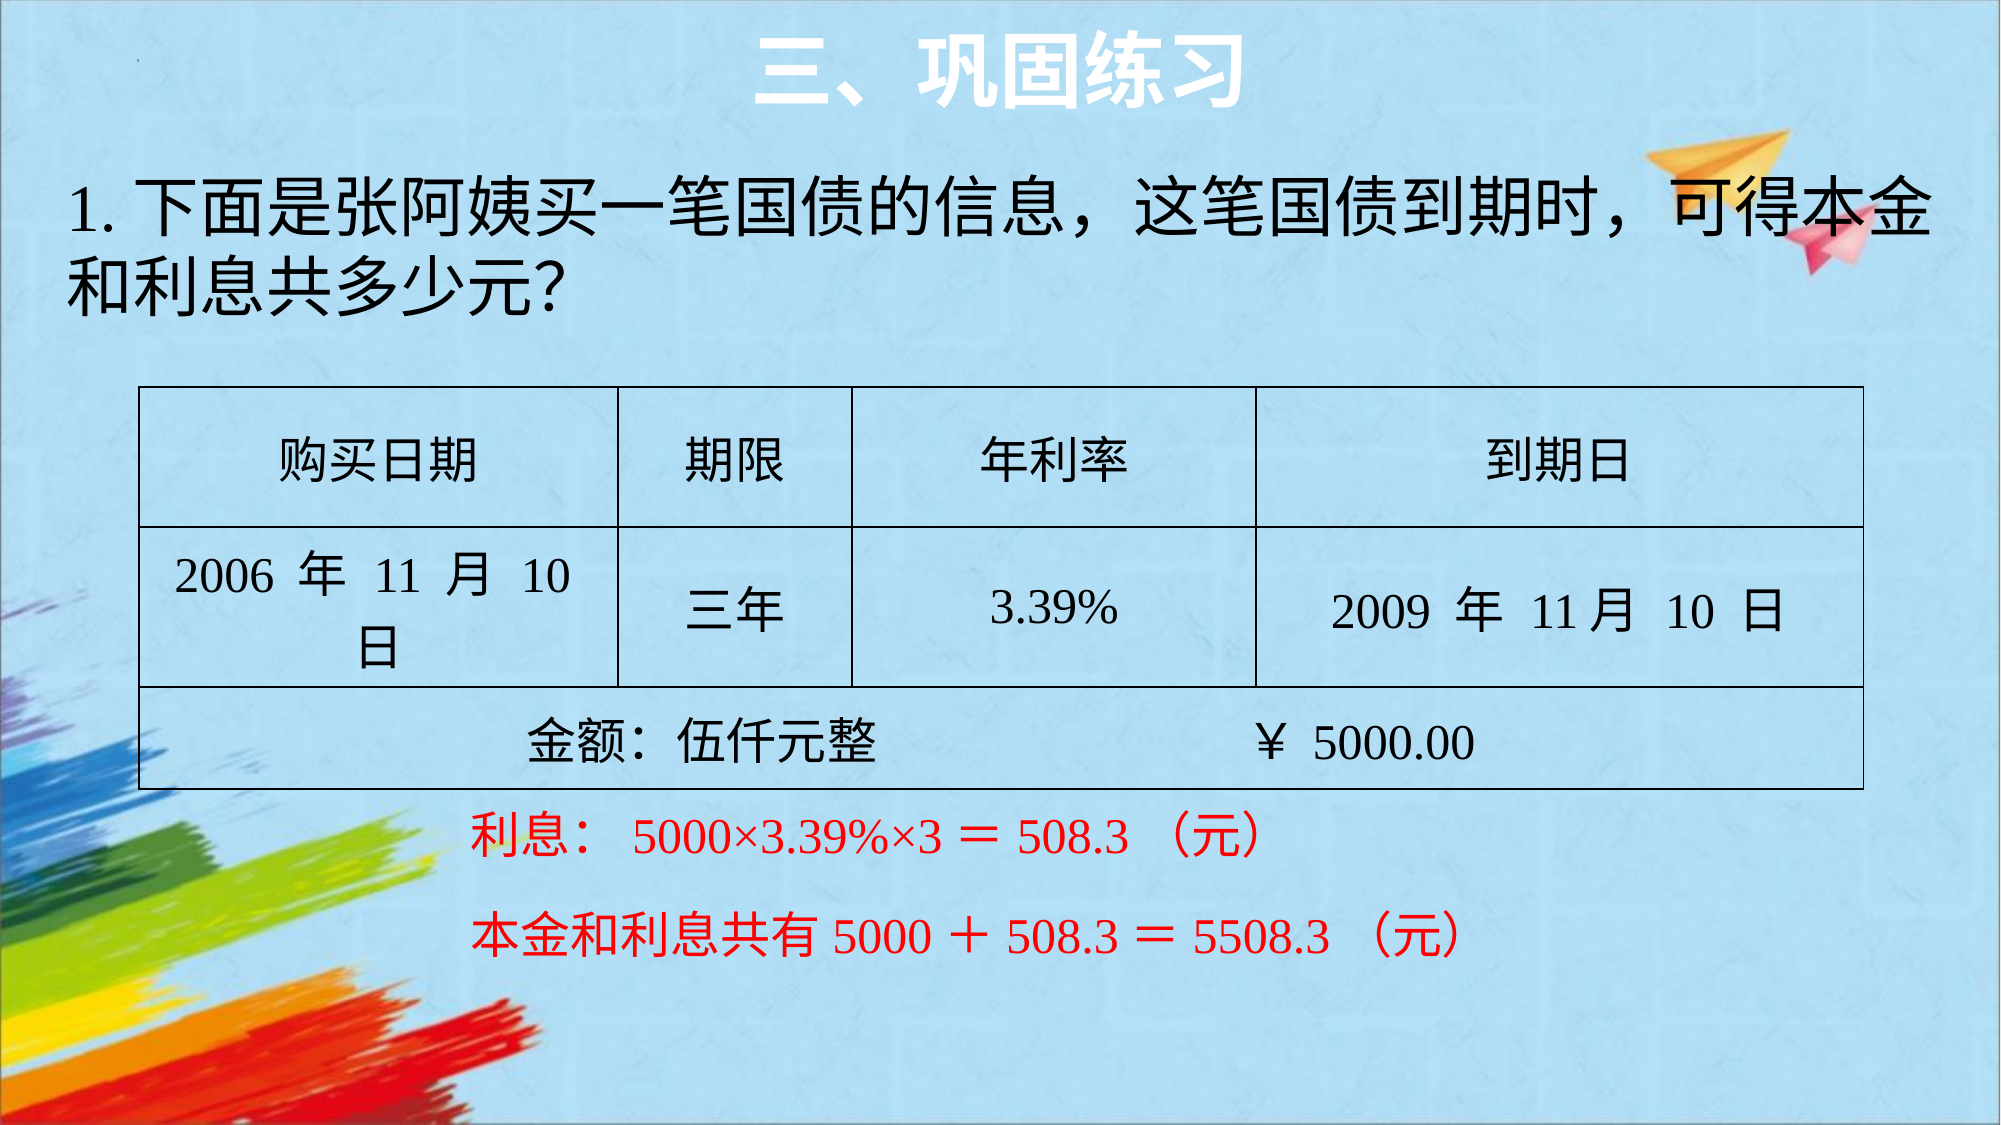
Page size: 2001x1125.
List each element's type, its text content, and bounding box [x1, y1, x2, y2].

table_header 年利率 [853, 388, 1255, 526]
text_box 三、巩固练习 [0, 0, 2000, 138]
text_box 本金和利息共有5000＋508.3＝5508.3（元） [455, 895, 1547, 971]
picture [0, 0, 2001, 1125]
table_header 期限 [619, 388, 851, 526]
table_cell 金额：伍仟元整 ￥5000.00 [140, 688, 1863, 788]
text_box 利息：5000×3.39%×3＝508.3（元） [455, 795, 1547, 871]
table_header 购买日期 [140, 388, 617, 526]
table_cell 2009 年 11月 10 日 [1257, 528, 1863, 686]
text_box 1.下面是张阿姨买一笔国债的信息，这笔国债到期时，可得本金 和利息共多少元？ [51, 138, 1911, 387]
table_cell 3.39% [853, 528, 1255, 686]
table_cell 三年 [619, 528, 851, 686]
table_cell 2006 年 11 月 10日 [140, 528, 617, 686]
table_header 到期日 [1257, 388, 1863, 526]
